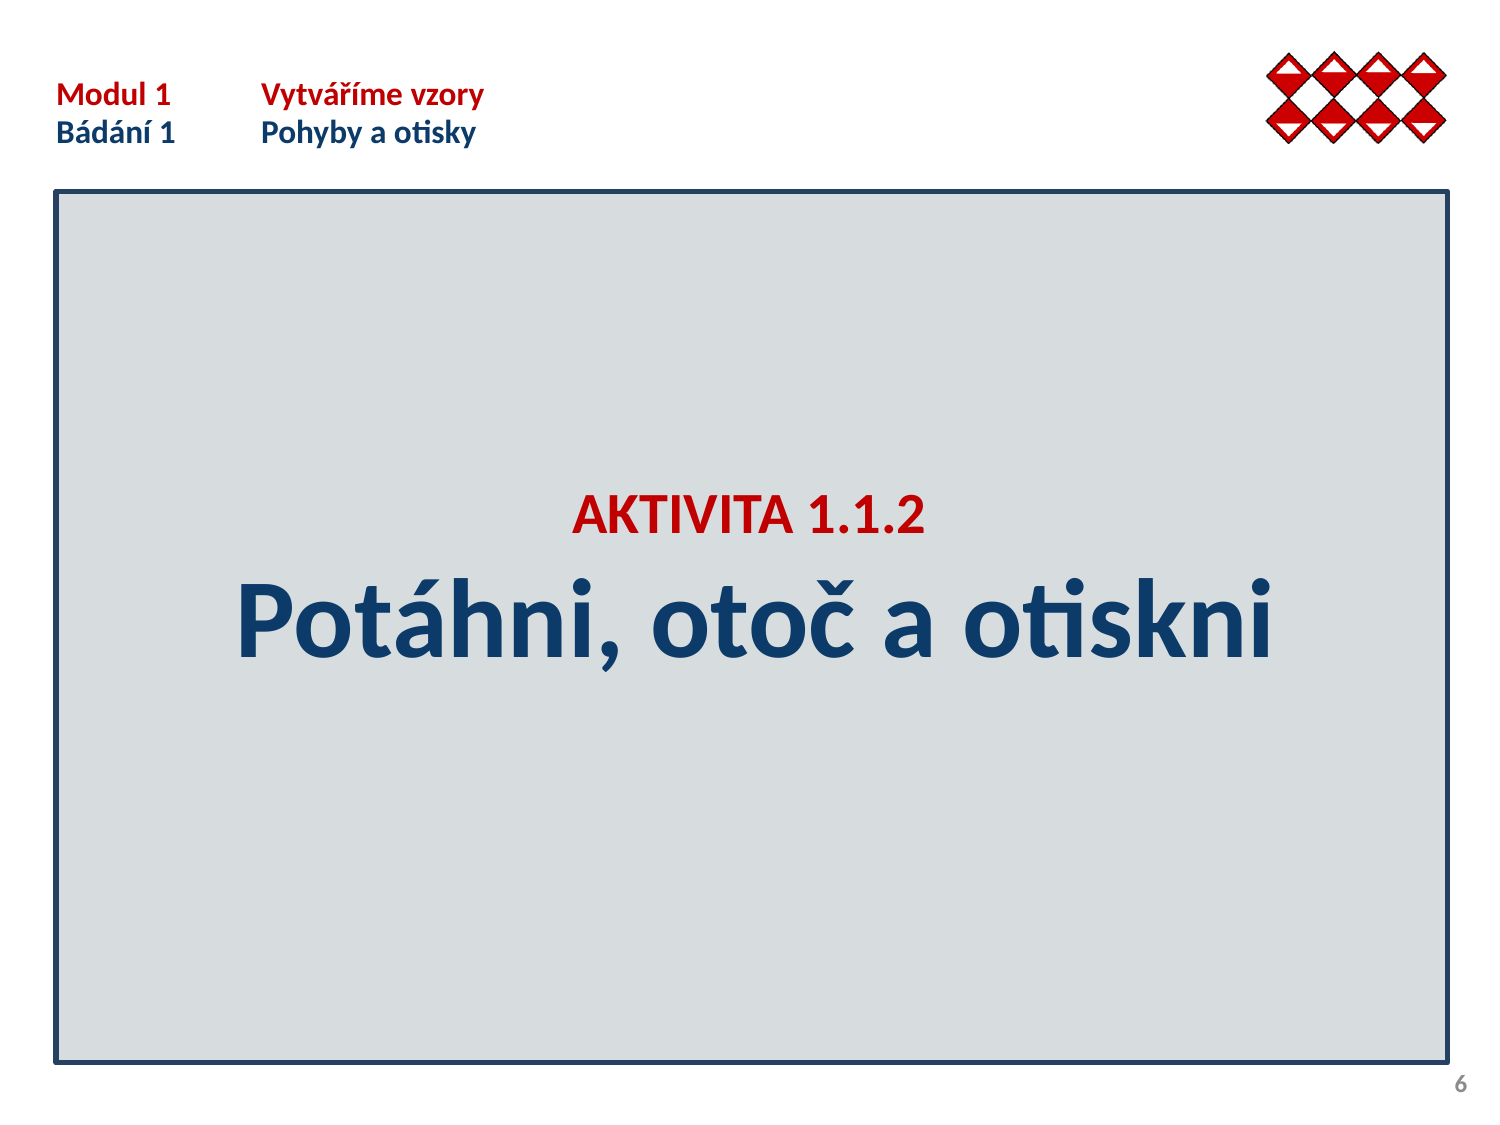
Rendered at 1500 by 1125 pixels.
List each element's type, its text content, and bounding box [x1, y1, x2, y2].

slide_number 6 [1219, 1062, 1483, 1104]
text_box Aktivita 1.1.2 Potáhni, otoč a otiskni [54, 189, 1449, 1065]
text_box Modul 1 Vytváříme vzory Bádání 1 Pohyby a otisky [41, 64, 1104, 158]
picture [1265, 51, 1447, 144]
